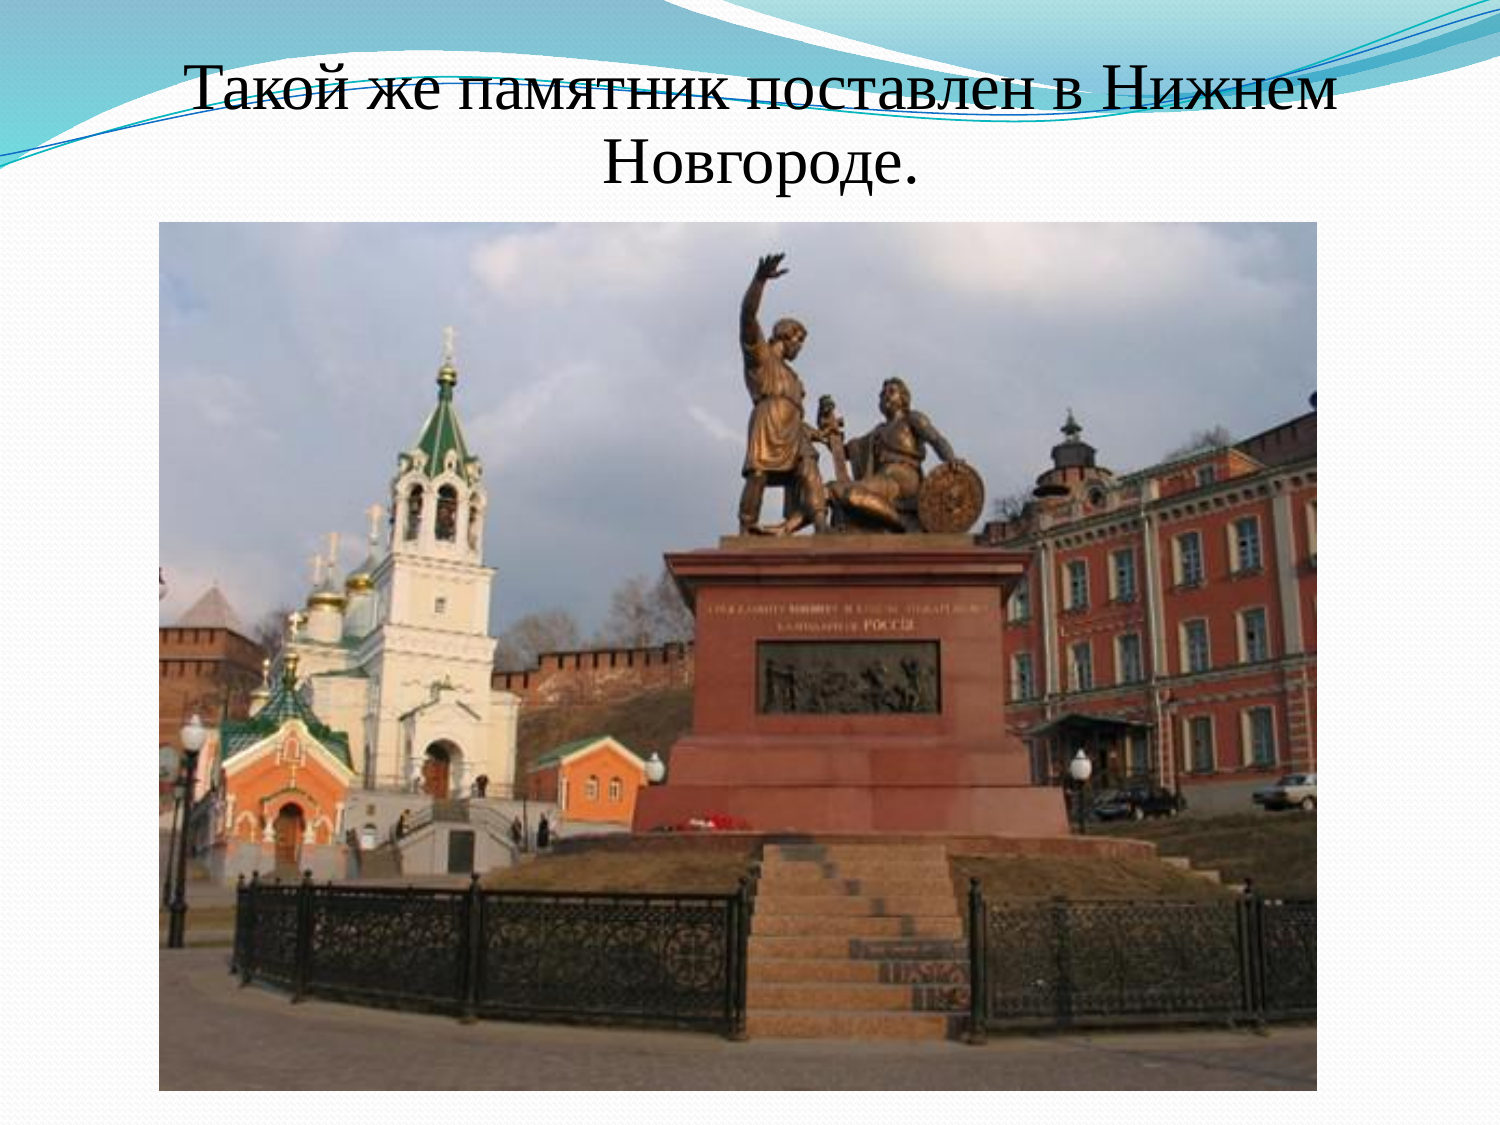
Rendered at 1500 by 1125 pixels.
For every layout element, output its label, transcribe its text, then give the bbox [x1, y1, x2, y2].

picture [159, 222, 1318, 1092]
table_header Такой же памятник поставлен в Нижнем Новгороде. [136, 0, 1388, 248]
